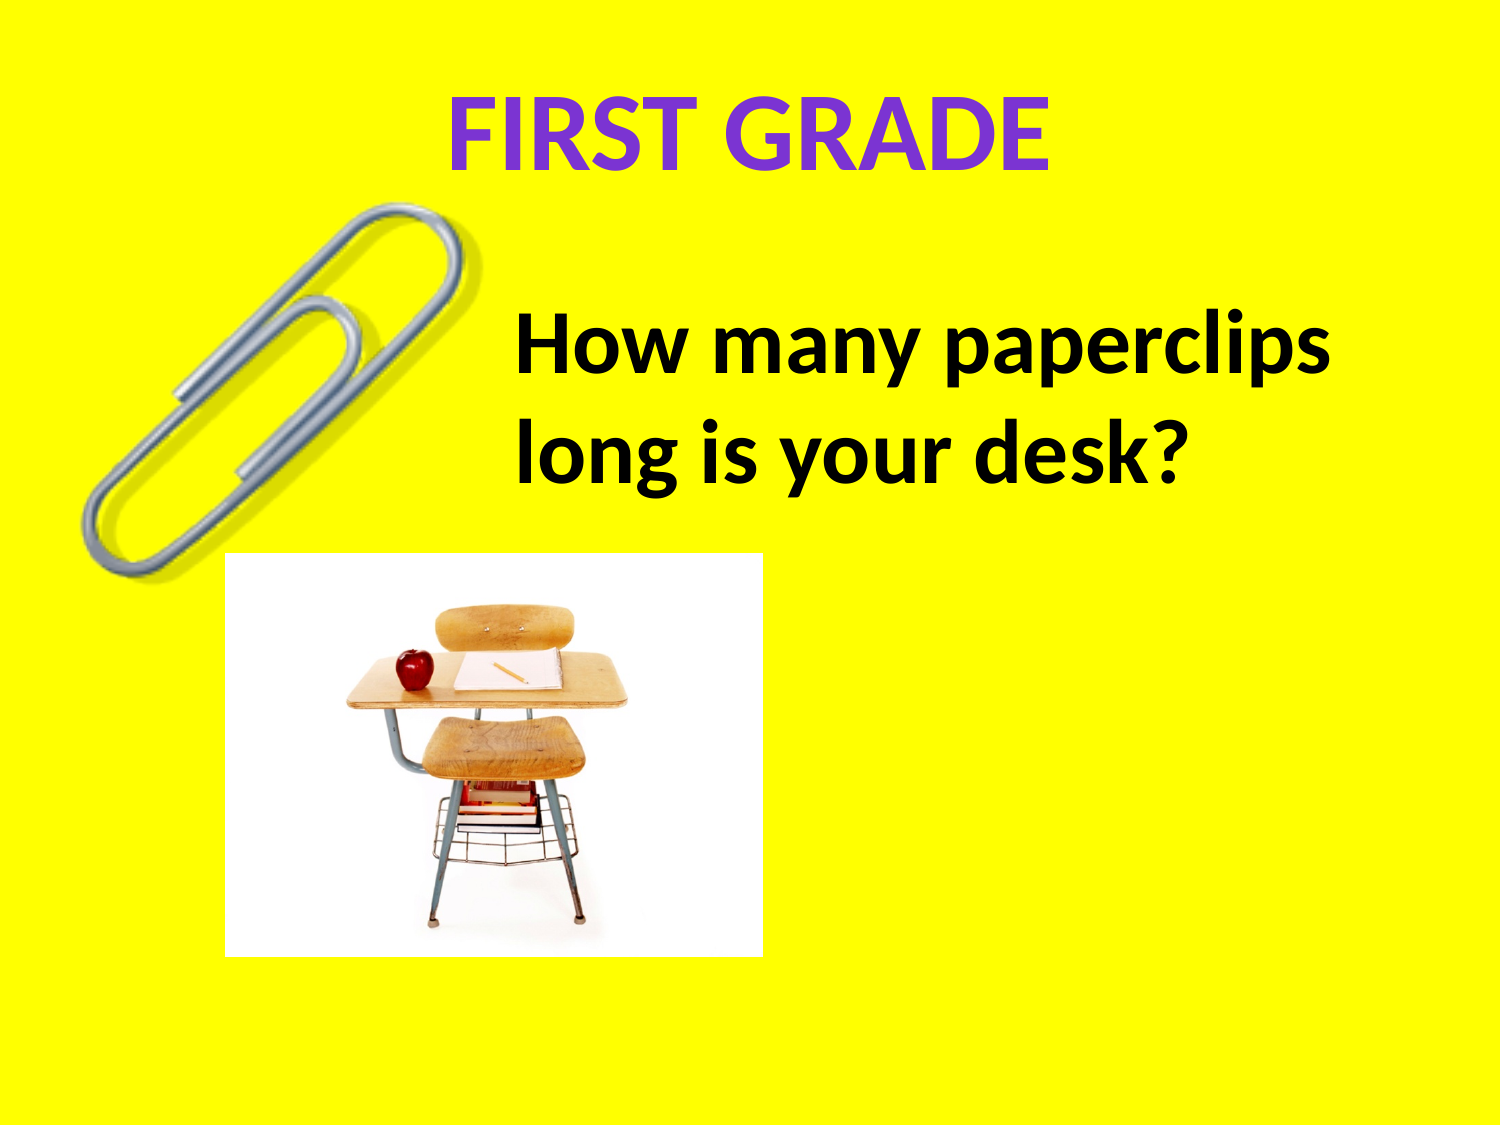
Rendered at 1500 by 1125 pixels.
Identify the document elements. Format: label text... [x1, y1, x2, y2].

text_box How many paperclips long is your desk? [516, 274, 1413, 510]
text_box First Grade [237, 49, 1263, 200]
picture [62, 162, 763, 958]
